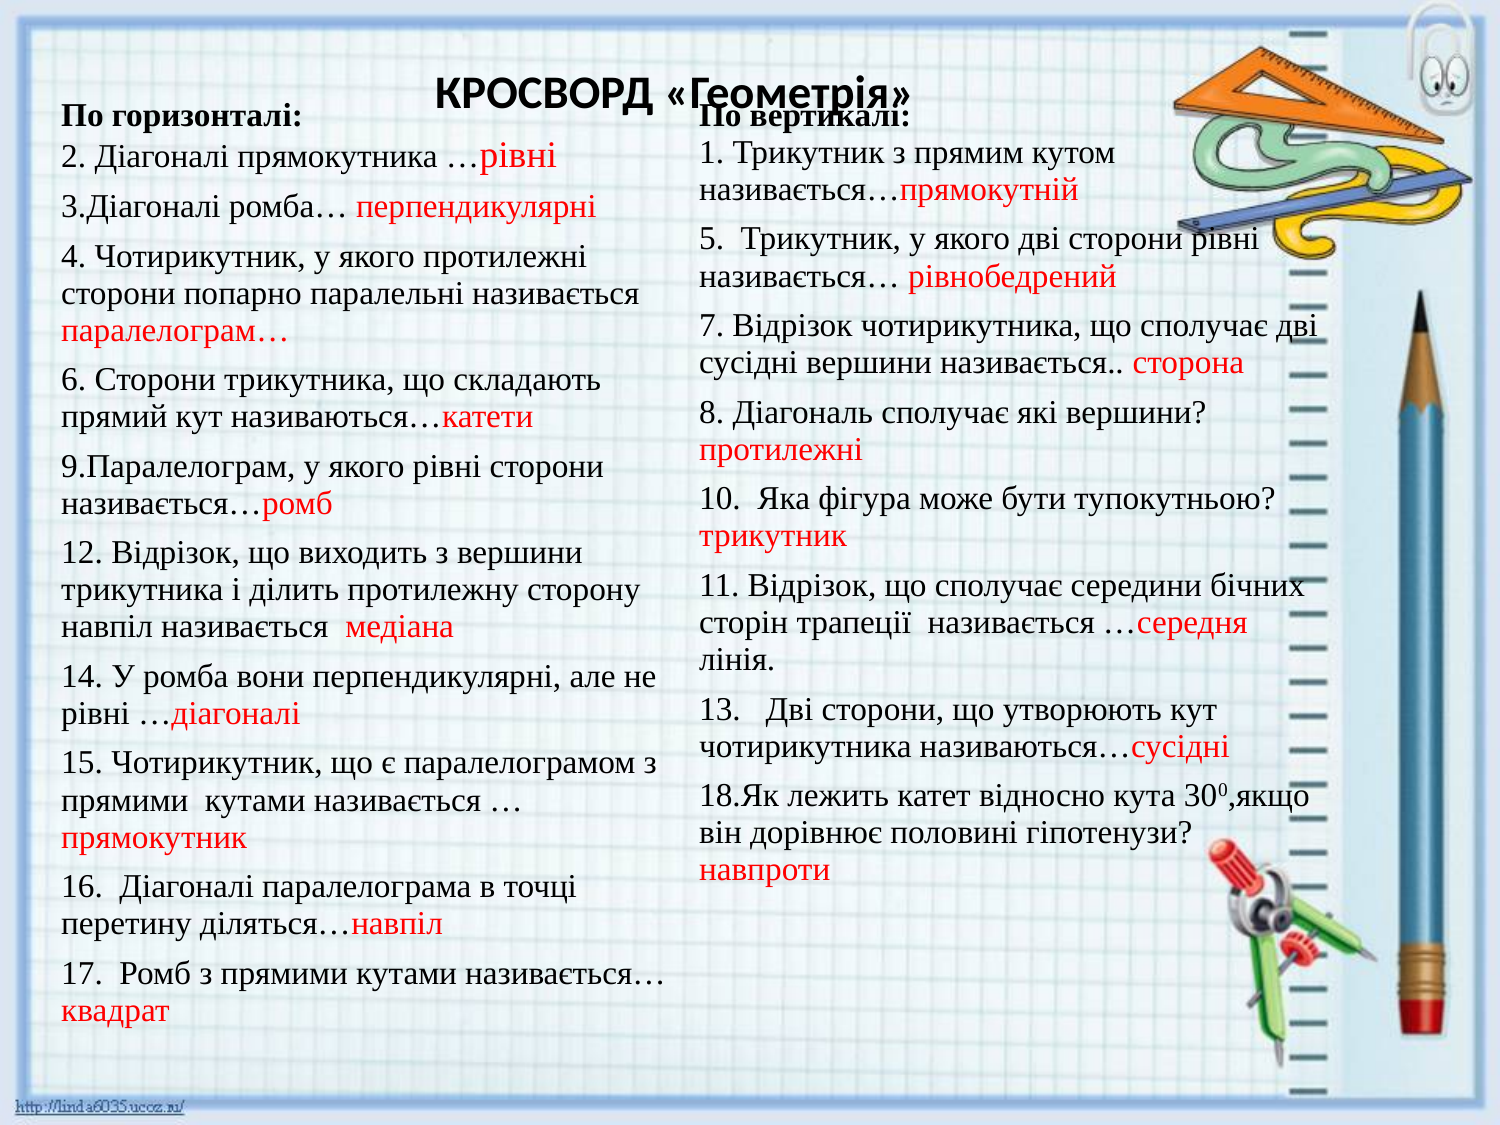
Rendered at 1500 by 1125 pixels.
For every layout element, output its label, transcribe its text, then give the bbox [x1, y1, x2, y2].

table_cell 2. Діагоналі прямокутника …рівні 3.Діагоналі ромба… перпендикулярні 4. Чотирикутник, у якого протилежні сторони попарно паралельні називається паралелограм… 6. Сторони трикутника, що складають прямий кут називаються…катети 9.Паралелограм, у якого рівні сторони називається…ромб 12. Відрізок, що виходить з вершини трикутника і ділить протилежну сторону навпіл називається медіана 14. У ромба вони перпендикулярні, але не рівні …діагоналі 15. Чотирикутник, що є паралелограмом з прямими кутами називається …прямокутник 16. Діагоналі паралелограма в точці перетину діляться…навпіл 17. Ромб з прямими кутами називається…квадрат [53, 134, 691, 1029]
table_header По вертикалі: [691, 78, 1329, 134]
table_cell 1. Трикутник з прямим кутом називається…прямокутній 5. Трикутник, у якого дві сторони рівні називається… рівнобедрений 7. Відрізок чотирикутника, що сполучає дві сусідні вершини називається.. сторона 8. Діагональ сполучає які вершини? протилежні 10. Яка фігура може бути тупокутньою? трикутник 11. Відрізок, що сполучає середини бічних сторін трапеції називається …середня лінія. 13. Дві сторони, що утворюють кут чотирикутника називаються…сусідні 18.Як лежить катет відносно кута 300,якщо він дорівнює половині гіпотенузи? навпроти [691, 134, 1329, 1029]
title КРОСВОРД «Геометрія» [0, 54, 1350, 183]
table_header По горизонталі: [53, 78, 691, 134]
picture [0, 0, 1500, 1125]
